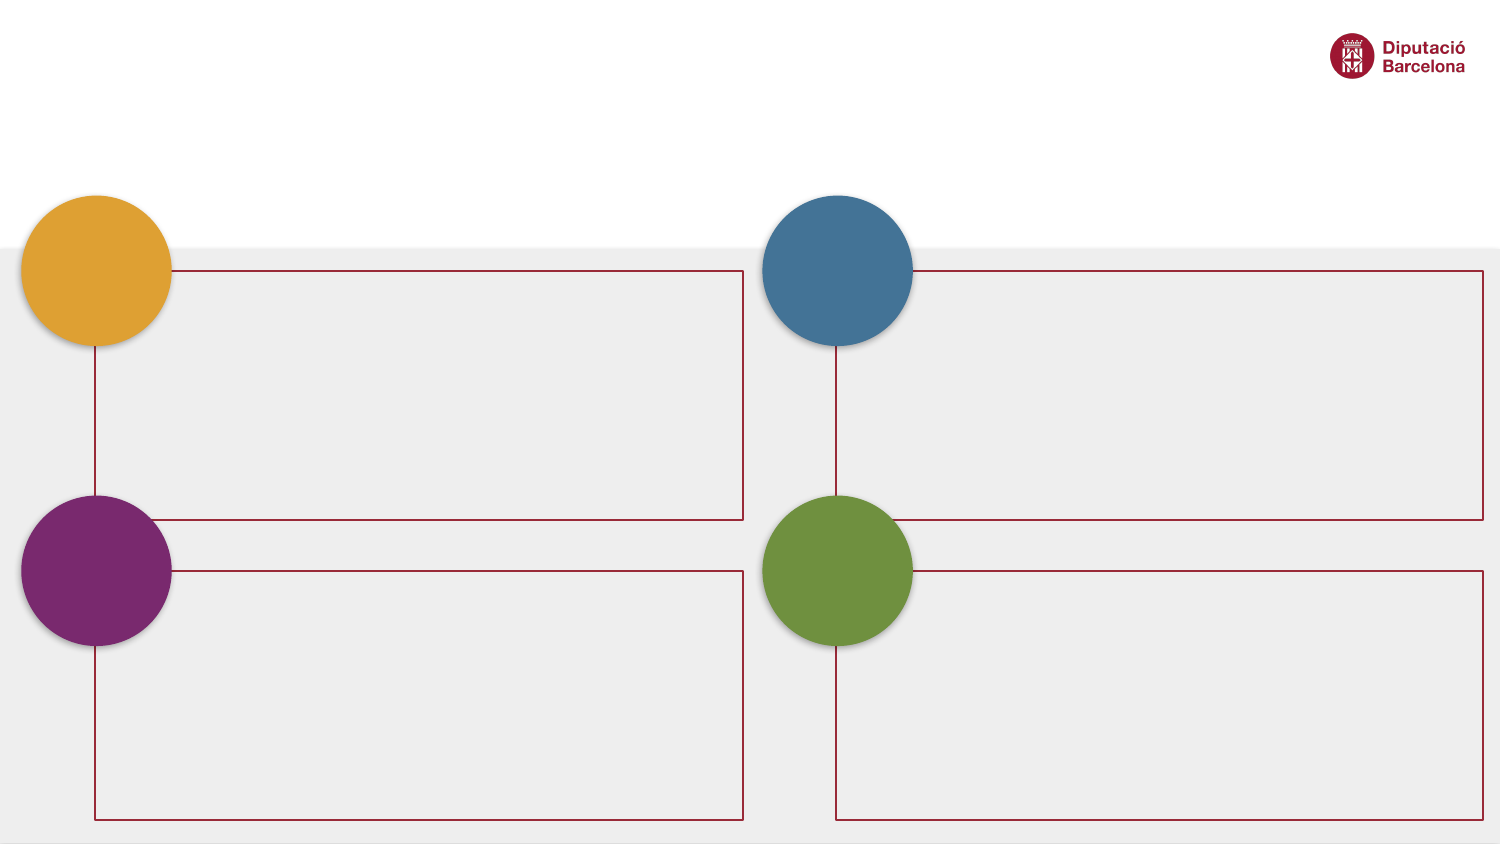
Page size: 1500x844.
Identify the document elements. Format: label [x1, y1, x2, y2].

picture [1330, 33, 1465, 79]
